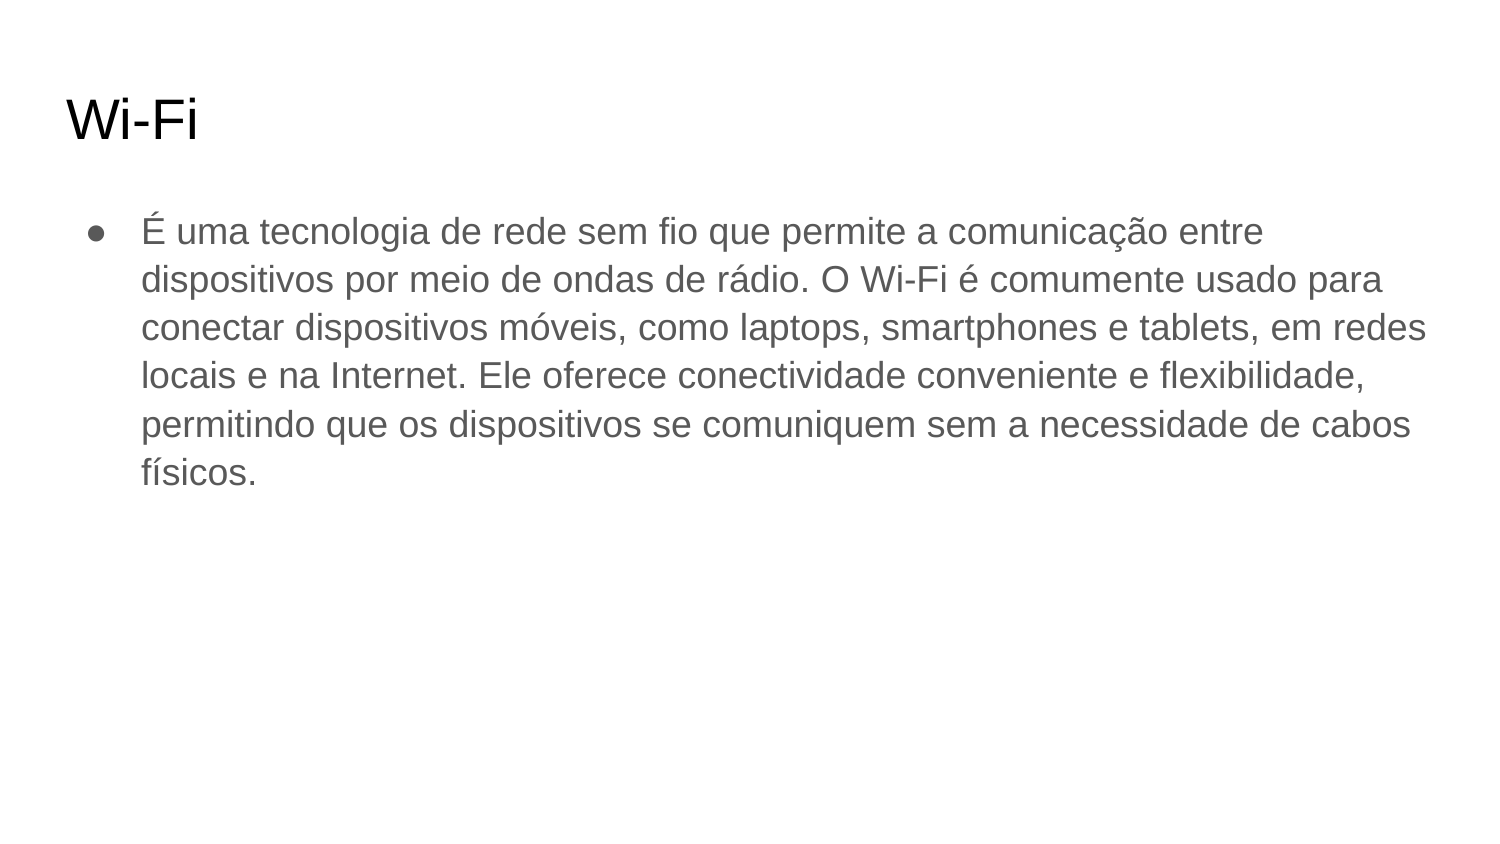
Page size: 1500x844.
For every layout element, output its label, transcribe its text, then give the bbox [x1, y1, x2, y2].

list É uma tecnologia de rede sem fio que permite a comunicação entre dispositivos por meio de ondas de rádio. O Wi-Fi é comumente usado para conectar dispositivos móveis, como laptops, smartphones e tablets, em redes locais e na Internet. Ele oferece conectividade conveniente e flexibilidade, permitindo que os dispositivos se comuniquem sem a necessidade de cabos físicos. [51, 189, 1449, 750]
title Wi-Fi [51, 72, 1449, 167]
